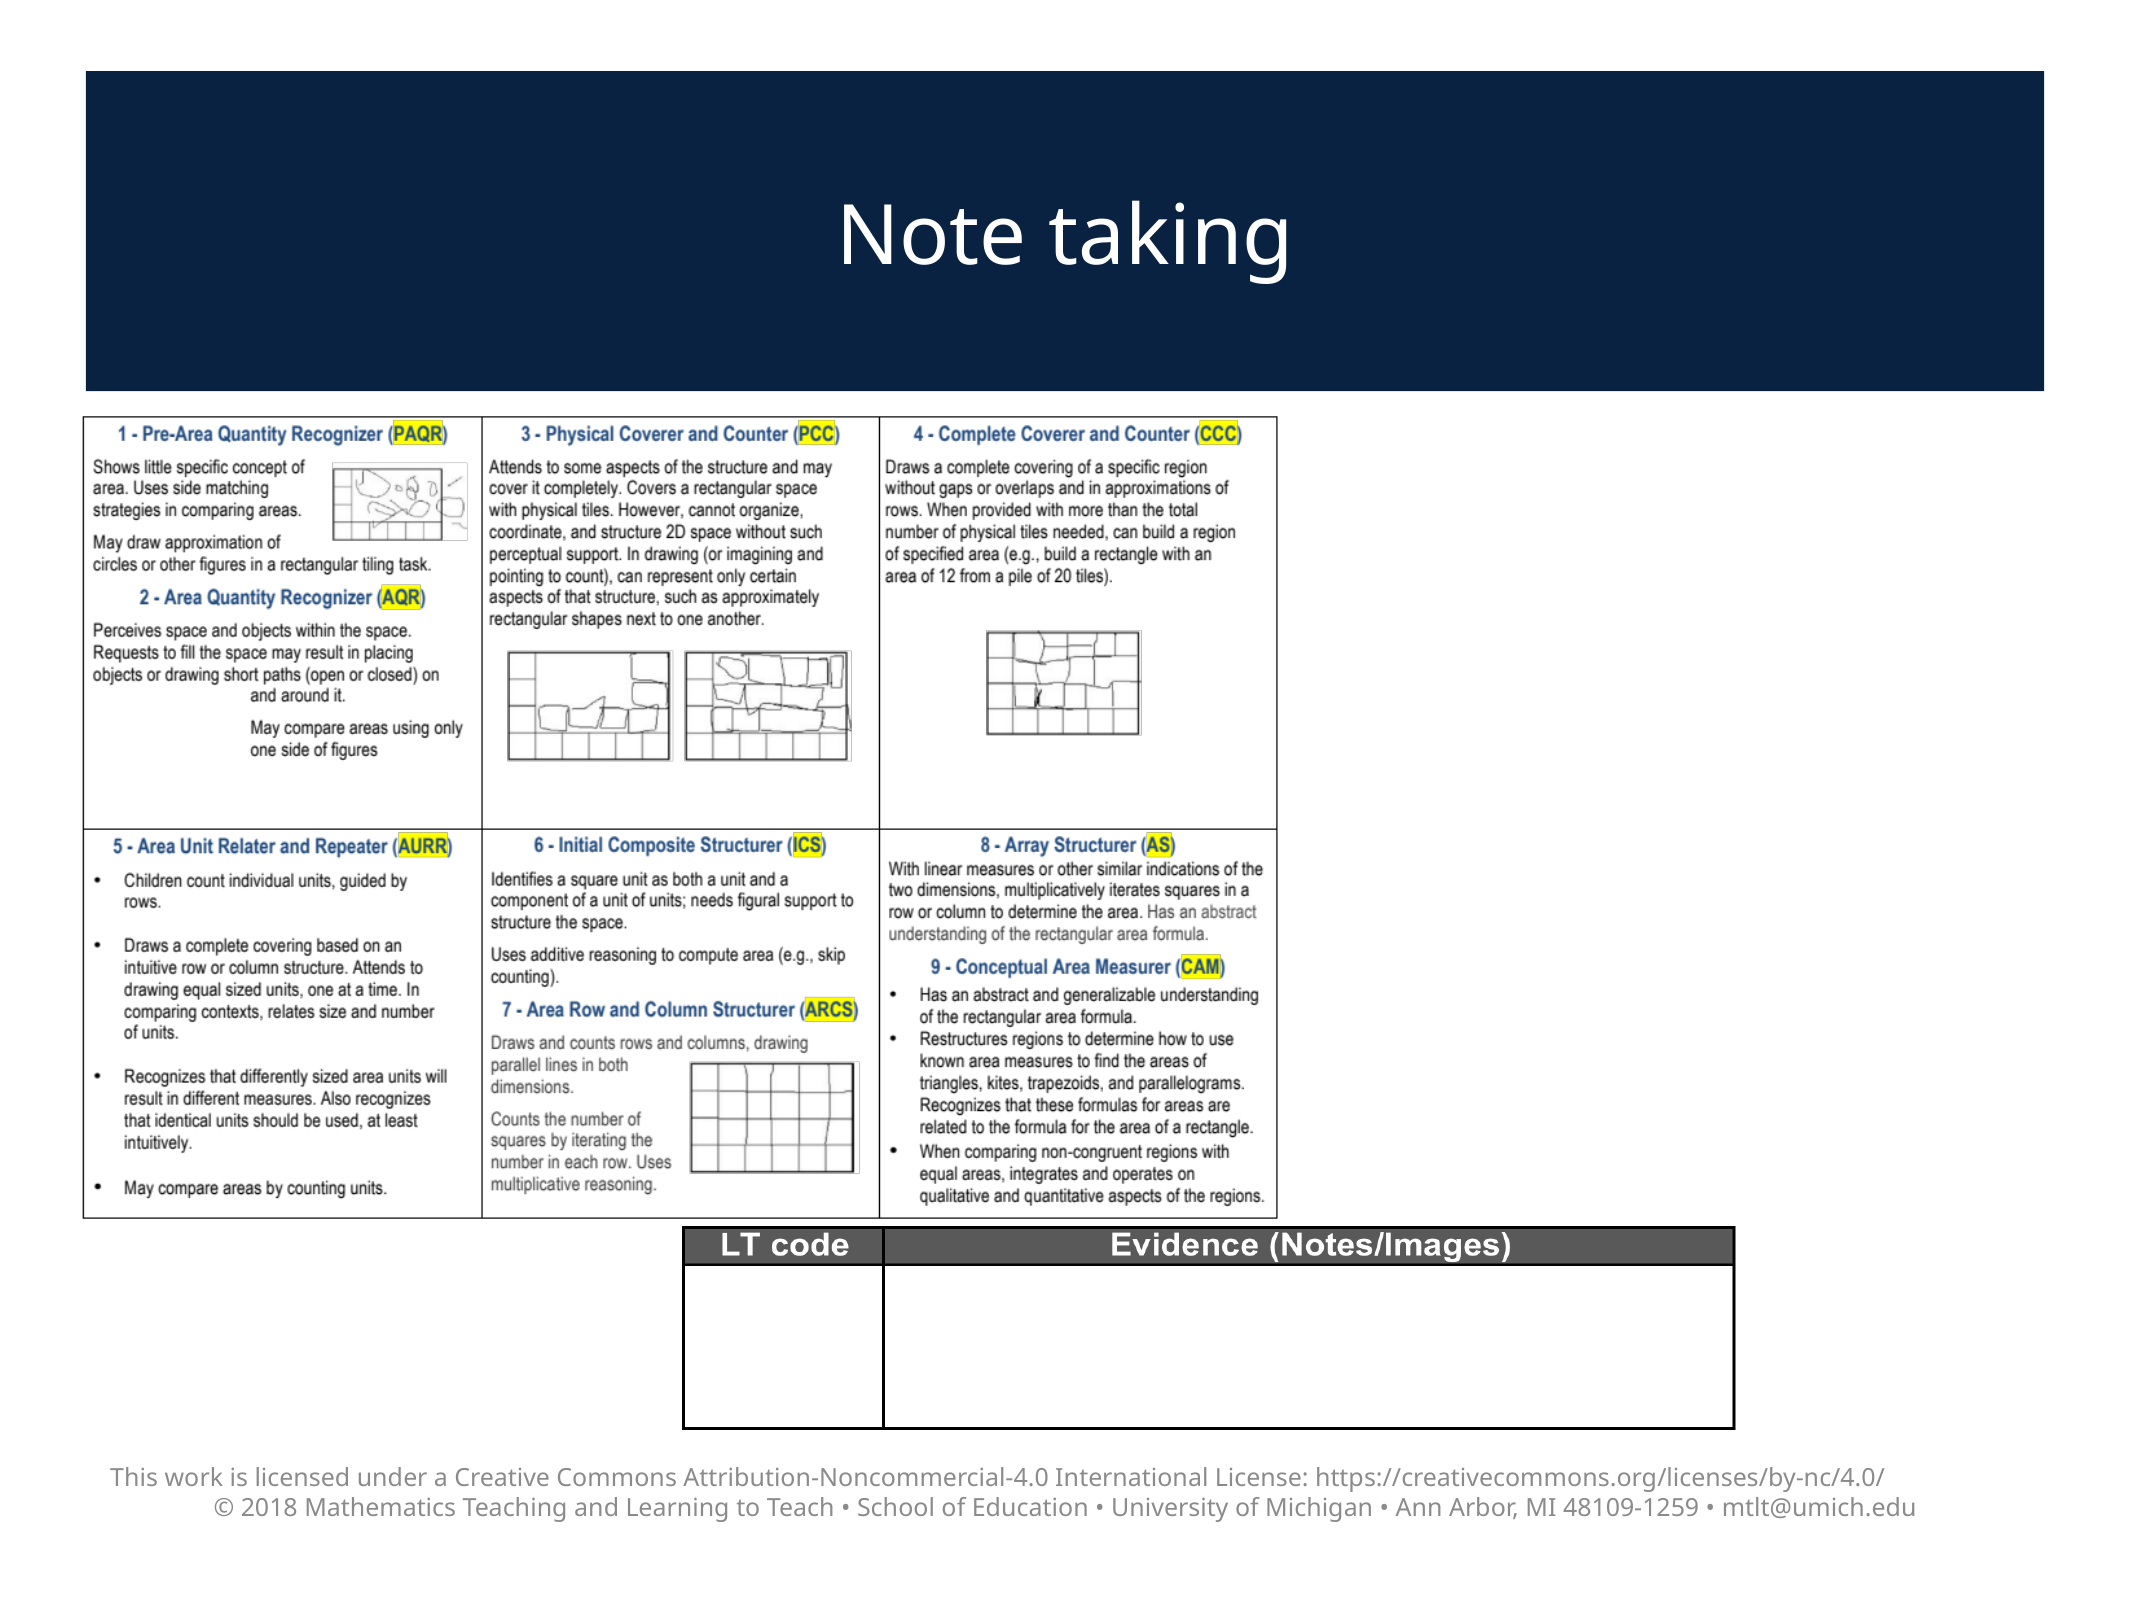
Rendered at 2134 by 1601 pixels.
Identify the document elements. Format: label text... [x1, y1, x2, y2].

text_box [681, 1226, 2111, 1465]
text_box This work is licensed under a Creative Commons Attribution-Noncommercial-4.0 International License: https://creativecommons.org/licenses/by-nc/4.0/ © 2018 Mathematics Teaching and Learning to Teach • School of Education • University of Michigan • Ann Arbor, MI 48109-1259 • mtlt@umich.edu [88, 1436, 2045, 1547]
picture [0, 323, 1365, 1378]
title Note taking [85, 71, 2045, 392]
